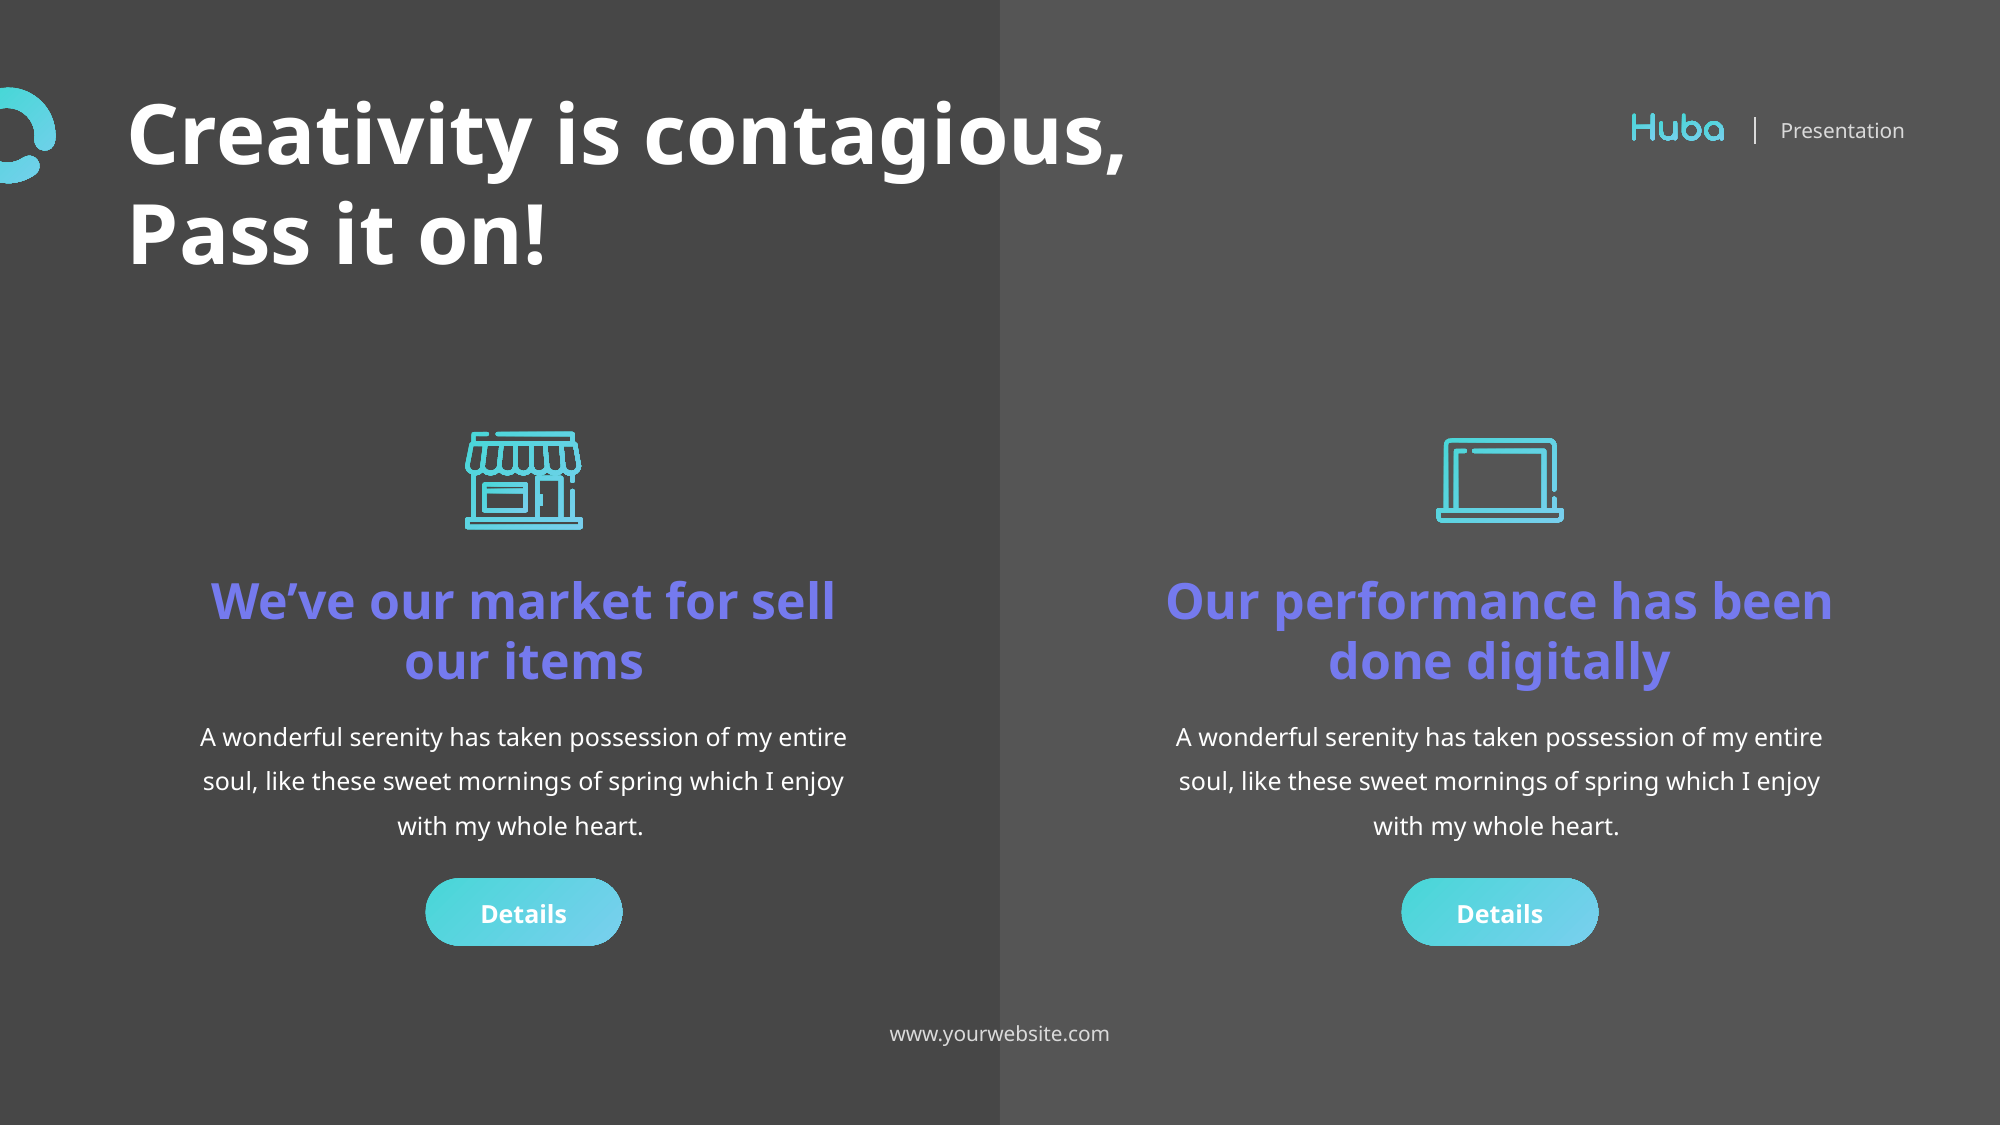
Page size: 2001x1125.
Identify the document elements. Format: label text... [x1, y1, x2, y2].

text_box Details [425, 890, 623, 936]
text_box [999, 0, 2000, 1125]
text_box [0, 155, 40, 184]
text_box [1632, 113, 1724, 141]
text_box Our performance has been done digitally [1096, 562, 1904, 698]
text_box [1410, 936, 1590, 947]
text_box www.yourwebsite.com [692, 1012, 1308, 1053]
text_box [465, 431, 583, 529]
text_box [0, 87, 56, 151]
text_box [432, 877, 616, 890]
text_box [434, 936, 614, 947]
list Creativity is contagious, Pass it on! [111, 42, 1252, 320]
text_box [1436, 438, 1564, 523]
text_box A wonderful serenity has taken possession of my entire soul, like these sweet mornings of spring which I enjoy with my whole heart. [1159, 698, 1841, 849]
text_box A wonderful serenity has taken possession of my entire soul, like these sweet mornings of spring which I enjoy with my whole heart. [183, 698, 865, 849]
text_box Details [1401, 890, 1599, 936]
text_box [1408, 877, 1592, 890]
text_box Presentation [1765, 110, 1984, 151]
text_box We’ve our market for sell our items [157, 562, 891, 698]
